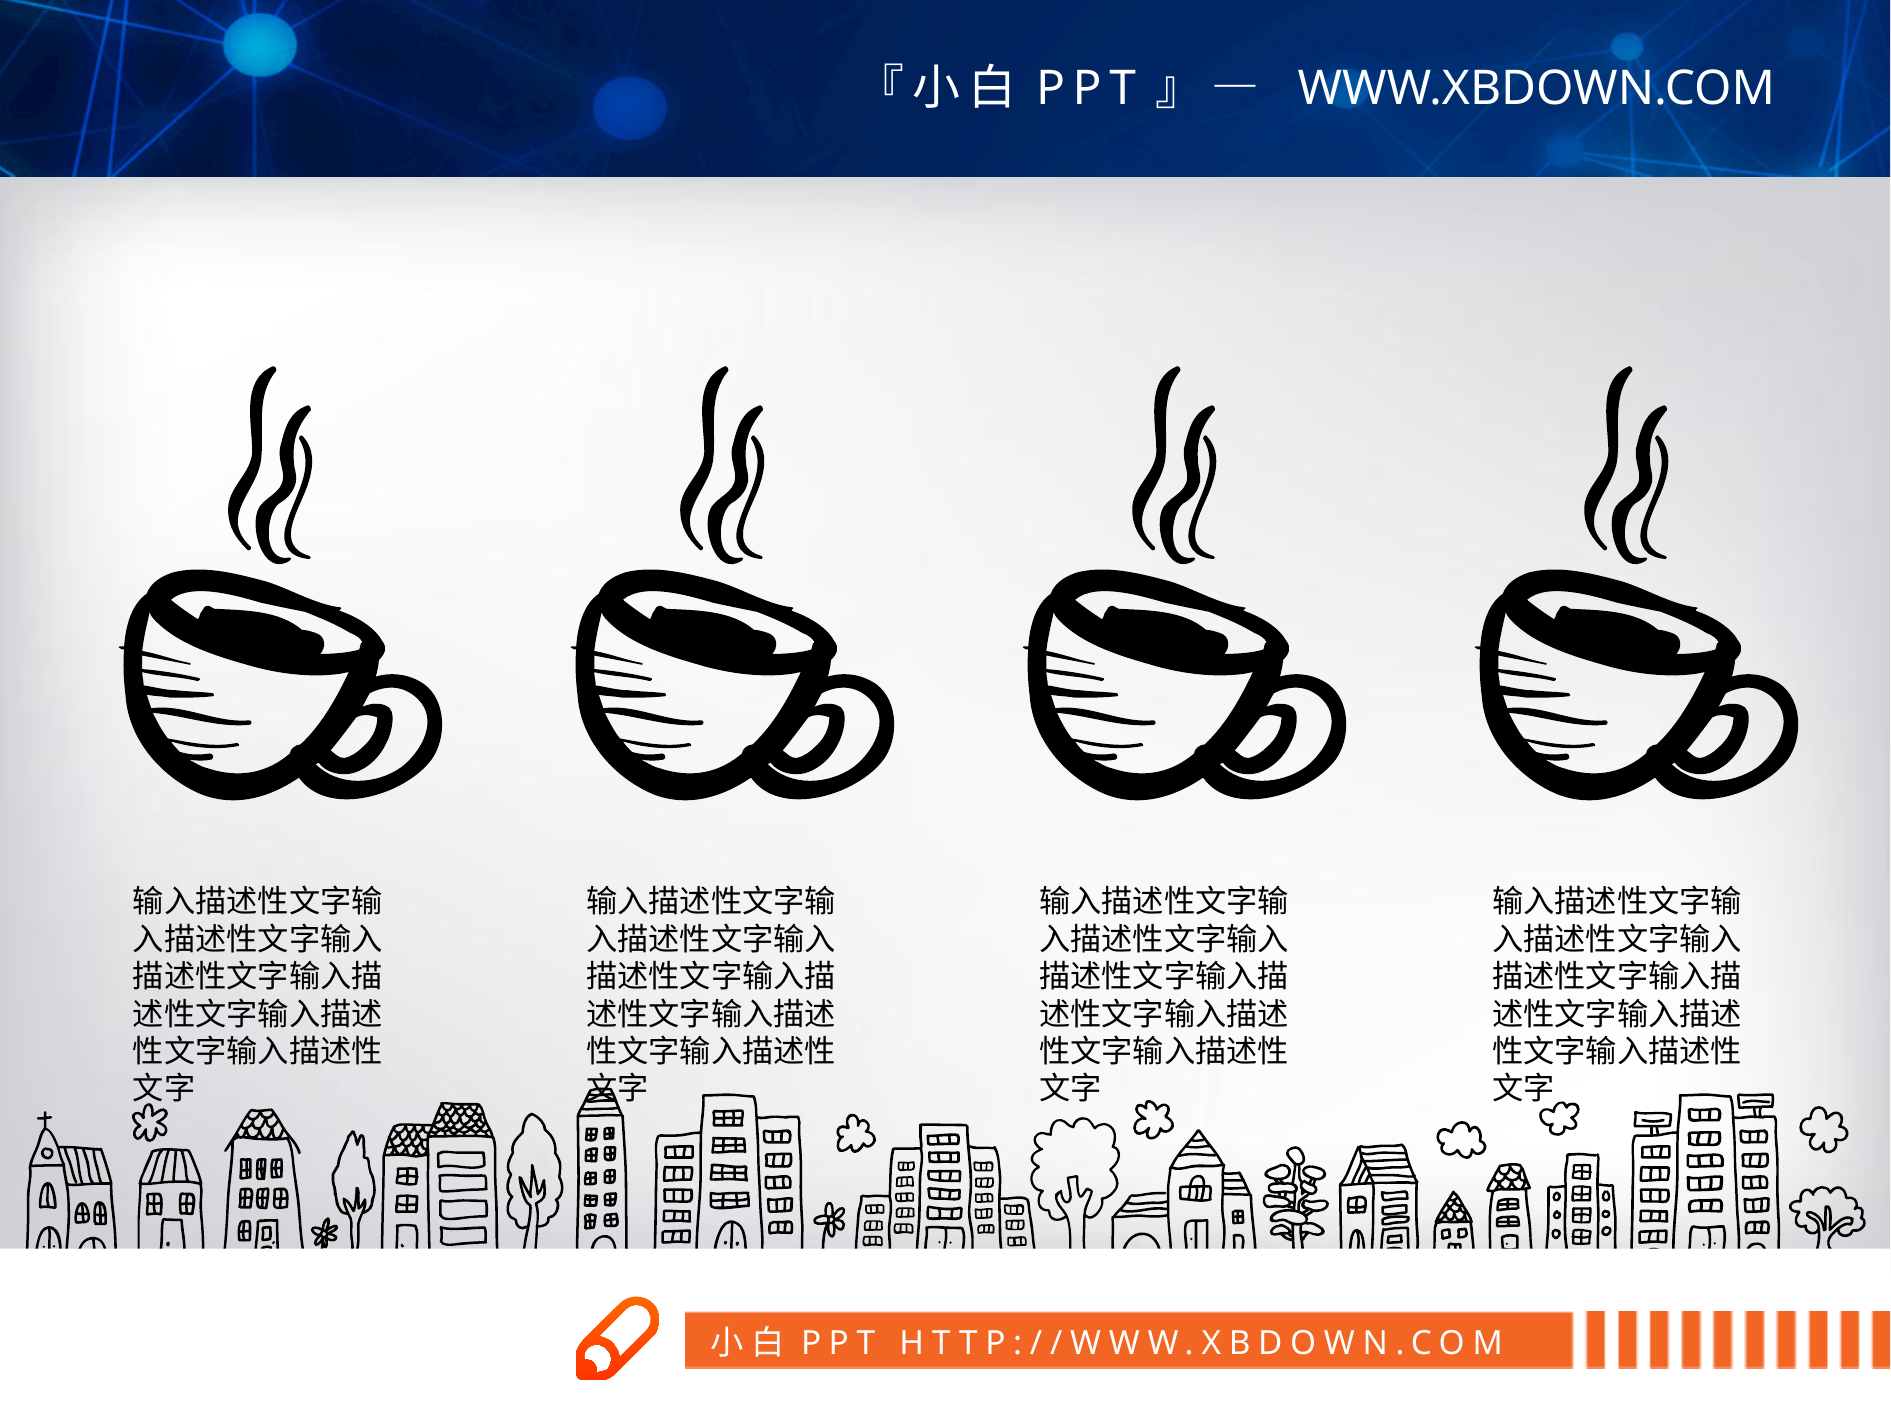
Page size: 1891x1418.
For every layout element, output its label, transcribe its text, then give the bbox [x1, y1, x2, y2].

picture [524, 1180, 543, 1248]
picture [1001, 1199, 1032, 1248]
picture [1512, 1166, 1520, 1171]
picture [0, 0, 1891, 1248]
picture [1236, 1237, 1241, 1248]
picture [946, 1230, 962, 1248]
picture [33, 1131, 61, 1164]
picture [1224, 1196, 1253, 1248]
picture [1633, 1134, 1676, 1248]
picture [624, 1114, 701, 1248]
picture [1659, 1114, 1677, 1133]
picture [1599, 1186, 1614, 1248]
picture [1548, 1188, 1565, 1248]
picture [1305, 1202, 1325, 1209]
picture [1362, 1147, 1404, 1152]
picture [927, 1229, 944, 1248]
picture [1058, 1178, 1090, 1248]
picture [827, 1205, 831, 1215]
picture [1809, 1214, 1819, 1221]
picture [175, 1152, 185, 1180]
picture [1274, 1212, 1305, 1222]
picture [69, 1185, 114, 1248]
picture [698, 1114, 761, 1248]
picture [1374, 1184, 1416, 1248]
picture [1190, 1142, 1206, 1146]
picture [1174, 1156, 1219, 1167]
picture [95, 1240, 103, 1248]
text_box 输入描述性文字输入描述性文字输入描述性文字输入描述性文字输入描述性文字输入描述性文字 [1024, 874, 1327, 1114]
text_box 输入描述性文字输入描述性文字输入描述性文字输入描述性文字输入描述性文字输入描述性文字 [118, 874, 420, 1114]
picture [1114, 1217, 1169, 1248]
picture [1361, 1171, 1368, 1182]
text_box [1584, 366, 1633, 551]
picture [1271, 1185, 1294, 1191]
text_box 输入描述性文字输入描述性文字输入描述性文字输入描述性文字输入描述性文字输入描述性文字 [571, 874, 874, 1114]
picture [1198, 1222, 1205, 1248]
picture [1792, 1189, 1863, 1234]
text_box [707, 405, 764, 565]
picture [1491, 1191, 1529, 1248]
picture [1302, 1225, 1321, 1233]
picture [77, 1149, 90, 1183]
picture [1367, 1161, 1407, 1167]
picture [1502, 1180, 1509, 1188]
picture [1225, 1175, 1240, 1179]
picture [1295, 1168, 1302, 1209]
picture [60, 1149, 74, 1183]
picture [1637, 1114, 1669, 1124]
picture [1508, 1172, 1517, 1178]
picture [1118, 1210, 1166, 1215]
text_box [118, 569, 443, 801]
picture [1542, 1114, 1574, 1133]
picture [1303, 1184, 1314, 1192]
picture [397, 1146, 404, 1152]
picture [1355, 1164, 1364, 1182]
picture [244, 1119, 251, 1127]
picture [1268, 1167, 1288, 1177]
picture [1373, 1177, 1414, 1181]
picture [1456, 1212, 1463, 1218]
text_box 输入描述性文字输入描述性文字输入描述性文字输入描述性文字输入描述性文字输入描述性文字 [1477, 874, 1780, 1114]
text_box [570, 569, 895, 801]
picture [1675, 1114, 1737, 1248]
picture [1711, 1228, 1723, 1248]
picture [1183, 1148, 1213, 1153]
picture [1514, 1180, 1523, 1188]
picture [384, 1156, 428, 1248]
picture [1383, 1230, 1407, 1248]
picture [163, 1221, 183, 1248]
picture [142, 1152, 158, 1182]
text_box [255, 405, 311, 565]
picture [401, 1131, 407, 1138]
picture [1127, 1236, 1157, 1248]
picture [1305, 1168, 1323, 1177]
text_box [1474, 569, 1799, 801]
picture [1266, 1197, 1288, 1205]
picture [67, 1149, 80, 1183]
picture [86, 1150, 99, 1182]
picture [1496, 1173, 1503, 1180]
text_box [680, 366, 729, 551]
picture [39, 1230, 48, 1248]
picture [335, 1135, 373, 1211]
picture [429, 1138, 495, 1248]
picture [268, 1116, 276, 1125]
picture [919, 1126, 971, 1248]
picture [29, 1167, 67, 1248]
picture [1342, 1185, 1372, 1248]
text_box [1132, 366, 1181, 551]
picture [1344, 1152, 1360, 1183]
text_box [228, 366, 277, 551]
picture [248, 1127, 258, 1136]
text_box [1022, 569, 1347, 801]
picture [347, 1205, 362, 1248]
picture [393, 1138, 401, 1144]
picture [258, 1222, 276, 1248]
picture [1370, 1168, 1411, 1175]
picture [398, 1227, 415, 1248]
text_box [1159, 405, 1216, 565]
picture [1819, 1209, 1850, 1248]
picture [1352, 1233, 1357, 1248]
text_box [1611, 405, 1668, 565]
picture [758, 1118, 801, 1248]
picture [135, 1114, 164, 1139]
picture [509, 1116, 560, 1226]
picture [840, 1117, 872, 1149]
picture [227, 1139, 301, 1248]
picture [733, 1224, 744, 1248]
picture [184, 1152, 198, 1181]
picture [140, 1183, 201, 1248]
picture [51, 1230, 58, 1248]
picture [1363, 1154, 1405, 1159]
picture [1504, 1237, 1516, 1248]
picture [1735, 1118, 1777, 1248]
picture [1691, 1229, 1708, 1248]
picture [657, 1135, 699, 1248]
picture [255, 1117, 263, 1127]
picture [409, 1146, 414, 1154]
picture [96, 1151, 109, 1182]
picture [164, 1151, 174, 1181]
picture [1295, 1226, 1301, 1248]
picture [262, 1124, 270, 1136]
picture [1187, 1222, 1194, 1248]
text_box [736, 435, 765, 560]
picture [891, 1150, 920, 1248]
text_box [284, 435, 313, 560]
picture [1130, 1195, 1166, 1202]
picture [274, 1124, 281, 1137]
picture [1225, 1182, 1244, 1187]
picture [817, 1218, 827, 1222]
picture [1289, 1150, 1302, 1163]
picture [1490, 1182, 1497, 1189]
picture [1273, 1227, 1287, 1233]
picture [152, 1151, 166, 1182]
picture [1436, 1223, 1472, 1248]
picture [579, 1117, 625, 1248]
picture [717, 1224, 730, 1248]
picture [595, 1238, 613, 1248]
picture [420, 1132, 427, 1138]
picture [82, 1240, 92, 1248]
text_box [1640, 435, 1669, 560]
picture [685, 1311, 1891, 1369]
picture [1124, 1204, 1166, 1210]
text_box [1188, 435, 1217, 560]
picture [1033, 1120, 1117, 1218]
picture [971, 1149, 999, 1248]
picture [836, 1210, 842, 1217]
picture [1567, 1156, 1597, 1248]
picture [858, 1197, 889, 1248]
picture [1170, 1167, 1223, 1248]
